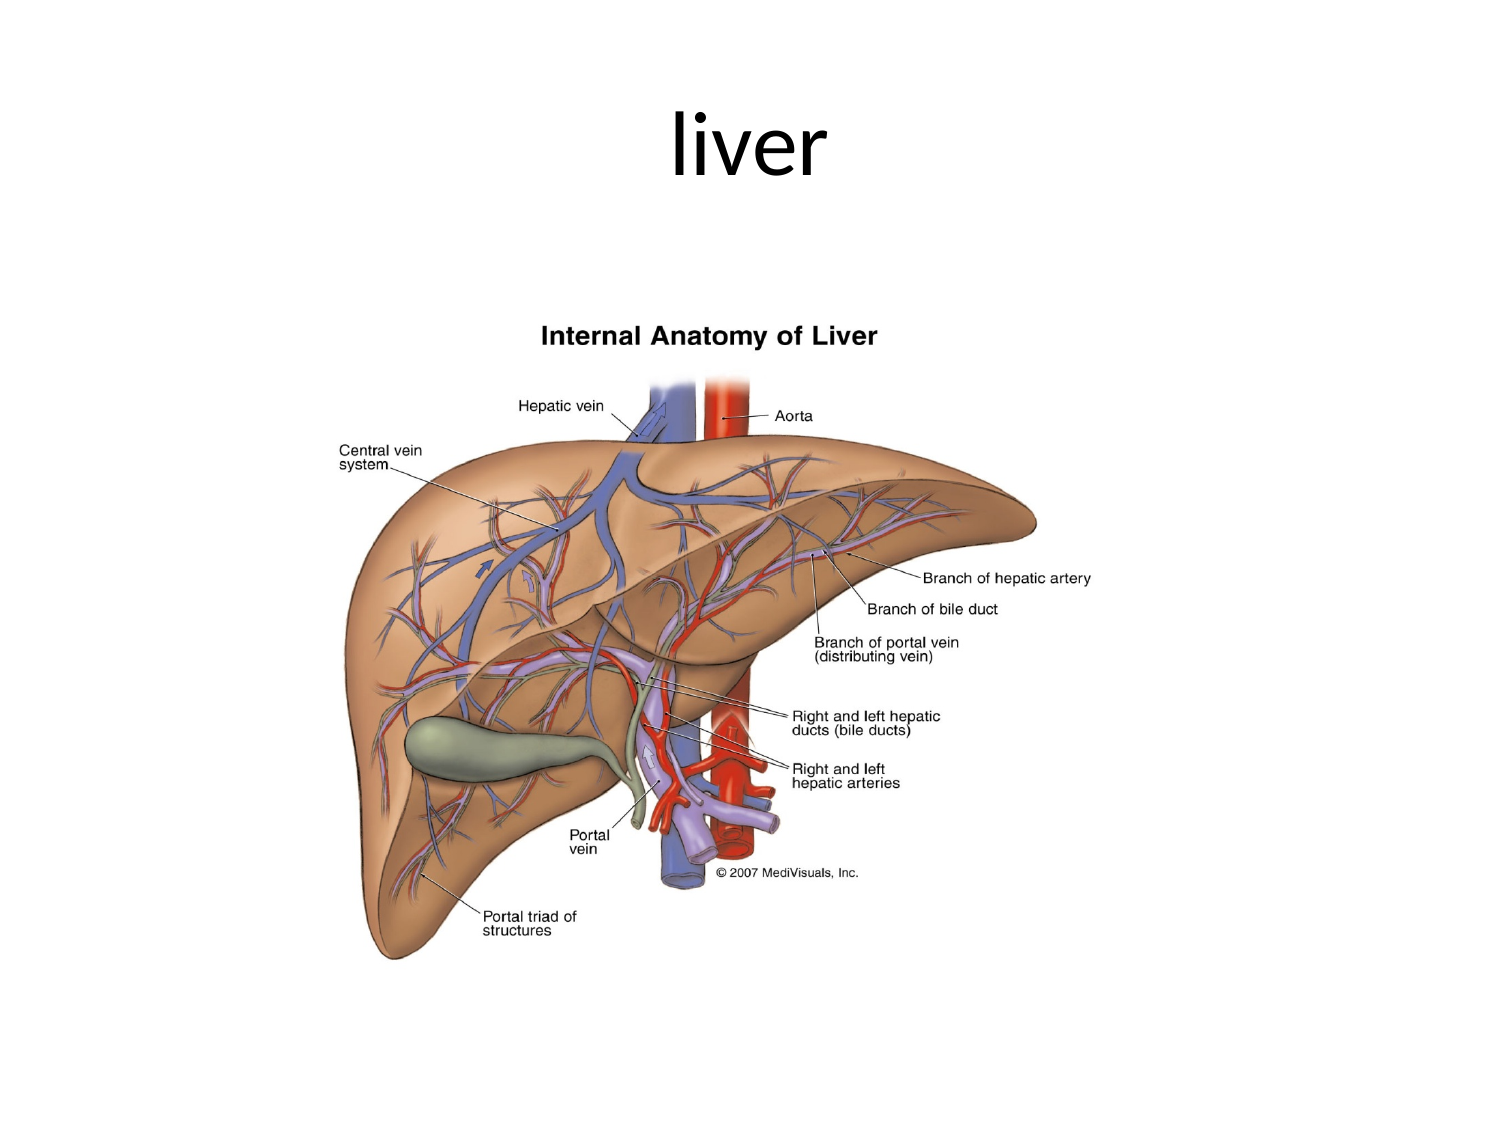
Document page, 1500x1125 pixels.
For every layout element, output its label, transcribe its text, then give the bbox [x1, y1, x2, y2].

picture [198, 269, 1200, 985]
title liver [75, 45, 1425, 233]
